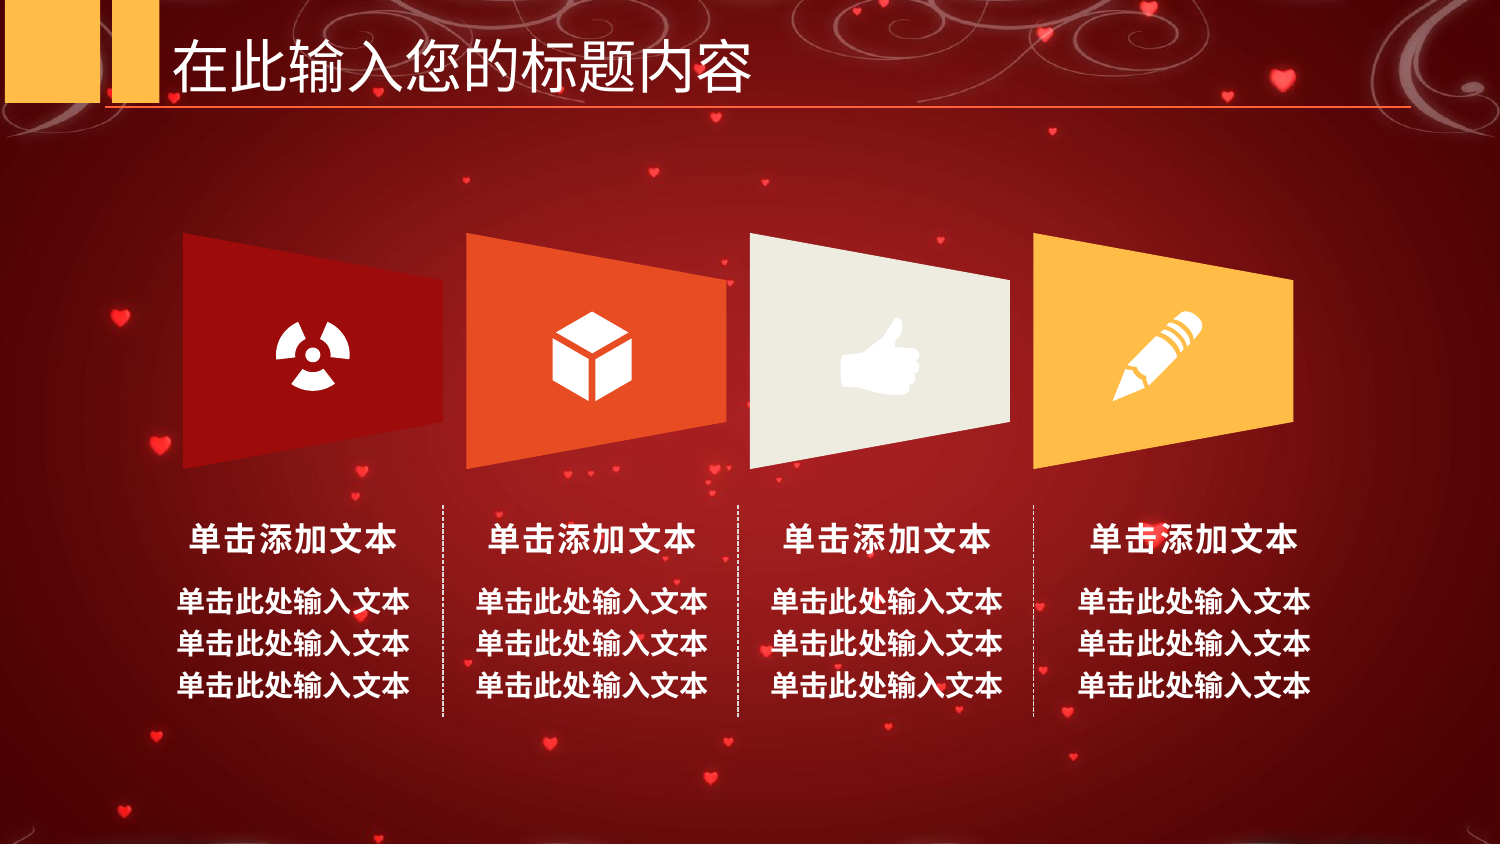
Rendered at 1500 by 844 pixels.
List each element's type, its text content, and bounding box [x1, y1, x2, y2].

text_box 在此输入您的标题内容 [156, 22, 793, 108]
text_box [737, 510, 1037, 712]
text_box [1045, 510, 1345, 712]
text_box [182, 232, 444, 470]
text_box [1033, 232, 1294, 470]
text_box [144, 510, 440, 712]
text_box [466, 232, 727, 470]
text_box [749, 232, 1010, 470]
picture [0, 0, 1500, 844]
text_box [442, 510, 735, 712]
